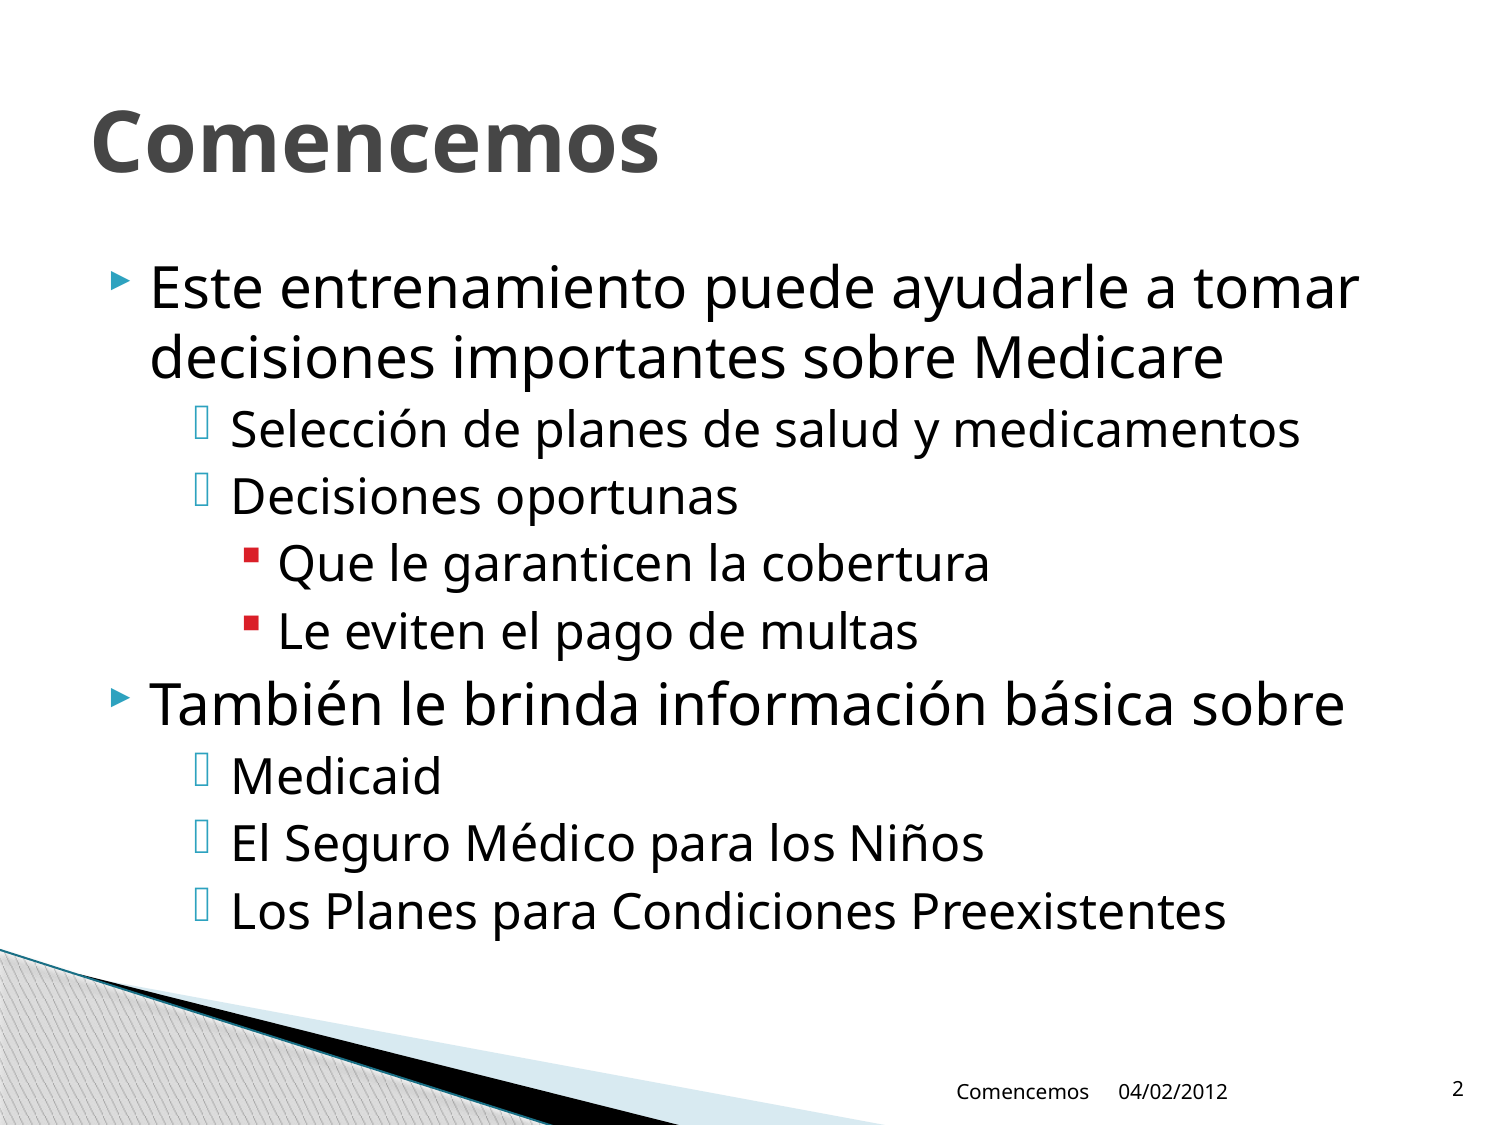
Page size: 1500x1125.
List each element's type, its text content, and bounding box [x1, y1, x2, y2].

footer Comencemos [718, 1051, 1105, 1112]
list Este entrenamiento puede ayudarle a tomar decisiones importantes sobre Medicare Selección de planes de salud y medicamentos Decisiones oportunas Que le garanticen la cobertura Le eviten el pago de multas También le brinda información básica sobre Medicaid El Seguro Médico para los Niños Los Planes para Condiciones Preexistentes [75, 243, 1425, 986]
slide_number 2 [1418, 1051, 1479, 1112]
title Comencemos [75, 45, 1425, 233]
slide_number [1105, 1051, 1418, 1112]
